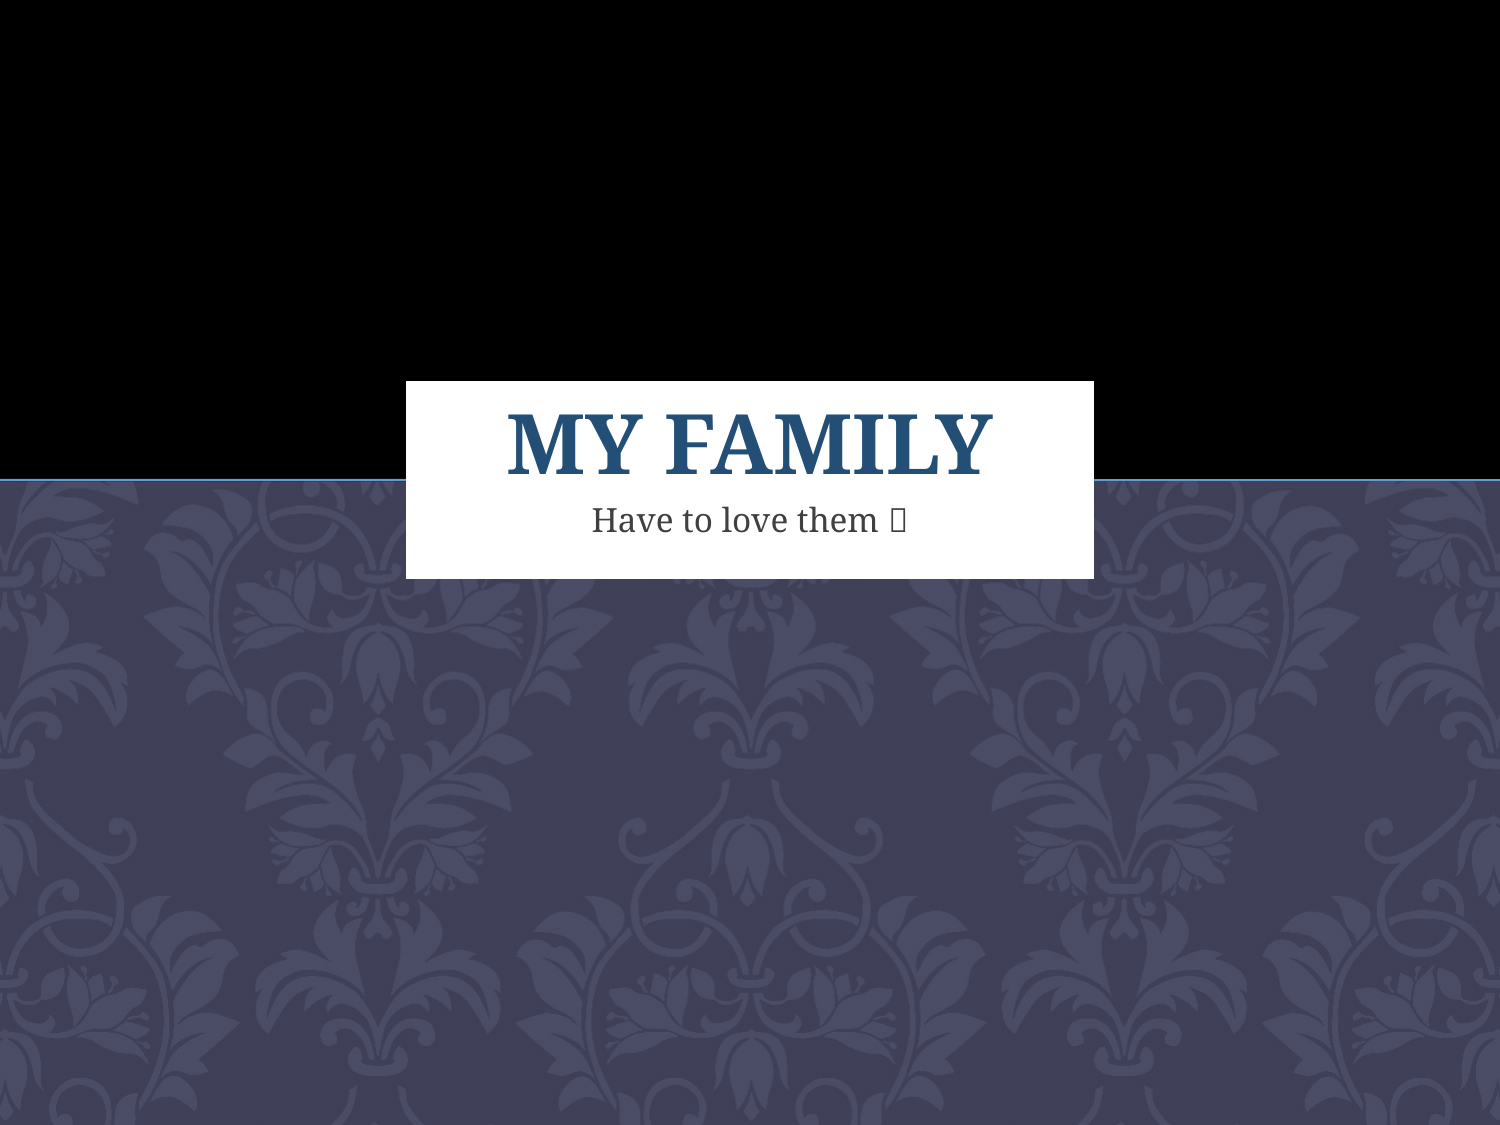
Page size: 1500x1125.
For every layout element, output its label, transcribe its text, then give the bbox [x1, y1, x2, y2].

title My Family [415, 387, 1085, 498]
subtitle Have to love them  [420, 499, 1080, 570]
